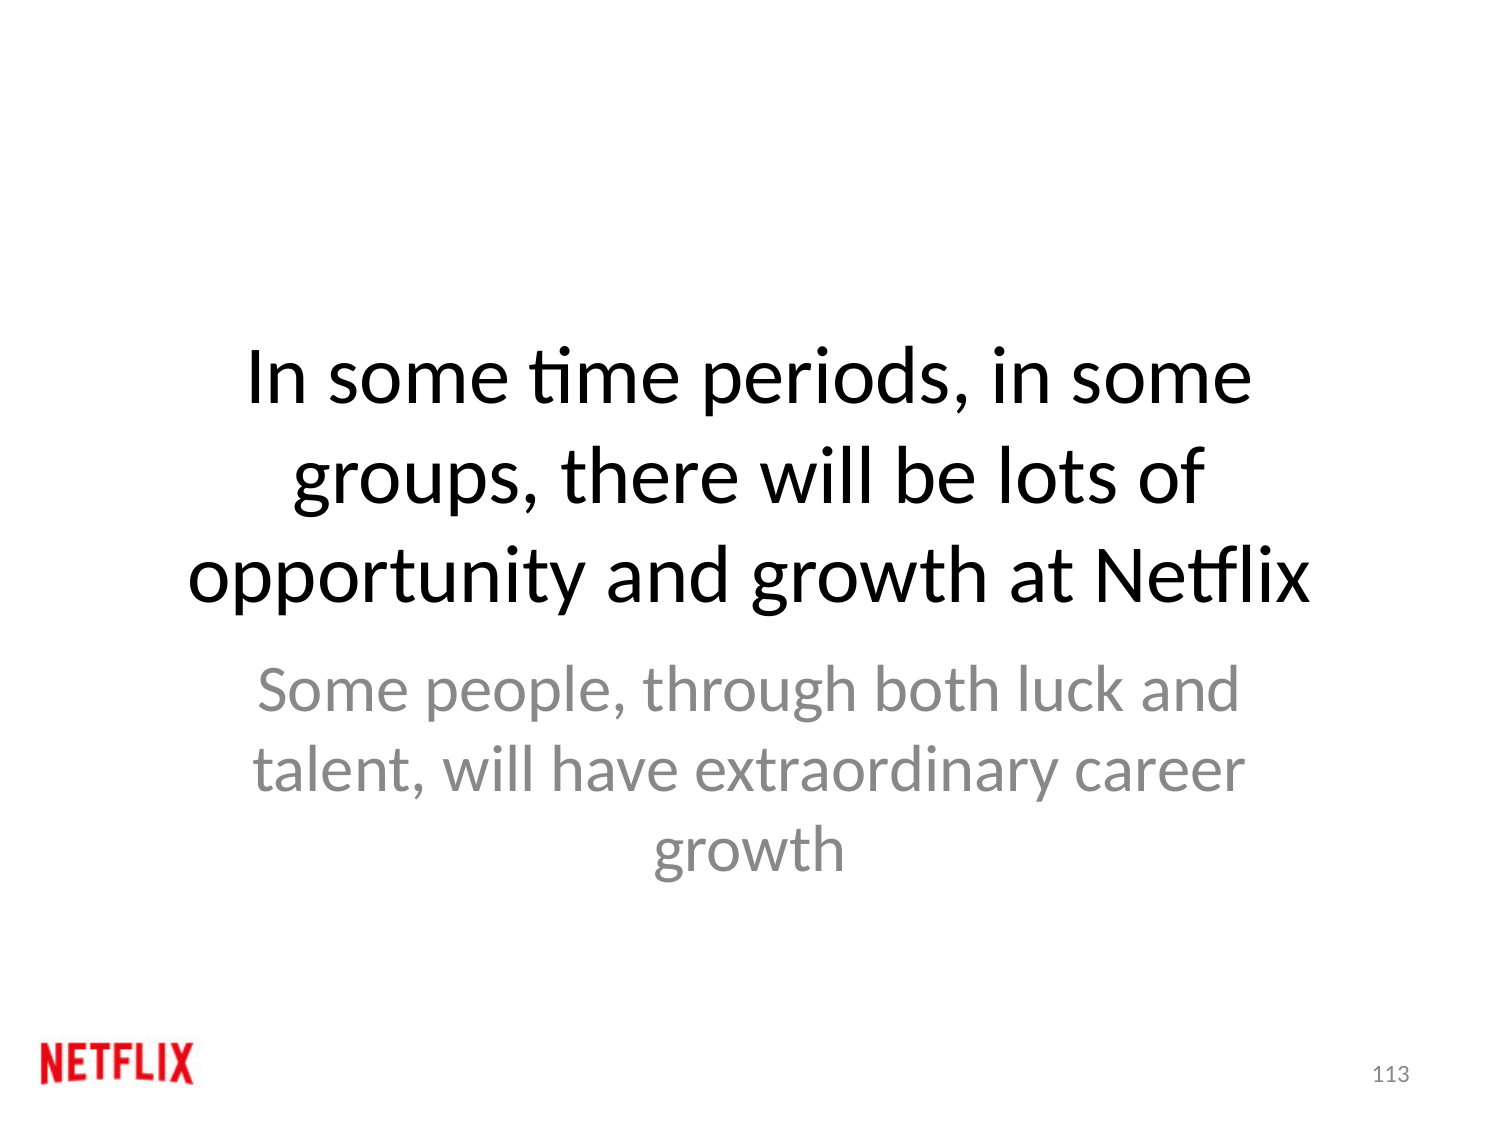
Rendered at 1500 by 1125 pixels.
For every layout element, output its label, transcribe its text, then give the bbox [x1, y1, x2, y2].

subtitle Some people, through both luck and talent, will have extraordinary career growth [225, 637, 1275, 925]
slide_number ‹#› [1074, 1042, 1425, 1103]
picture [24, 1024, 211, 1104]
title In some time periods, in some groups, there will be lots of opportunity and growth at Netflix [112, 349, 1388, 591]
